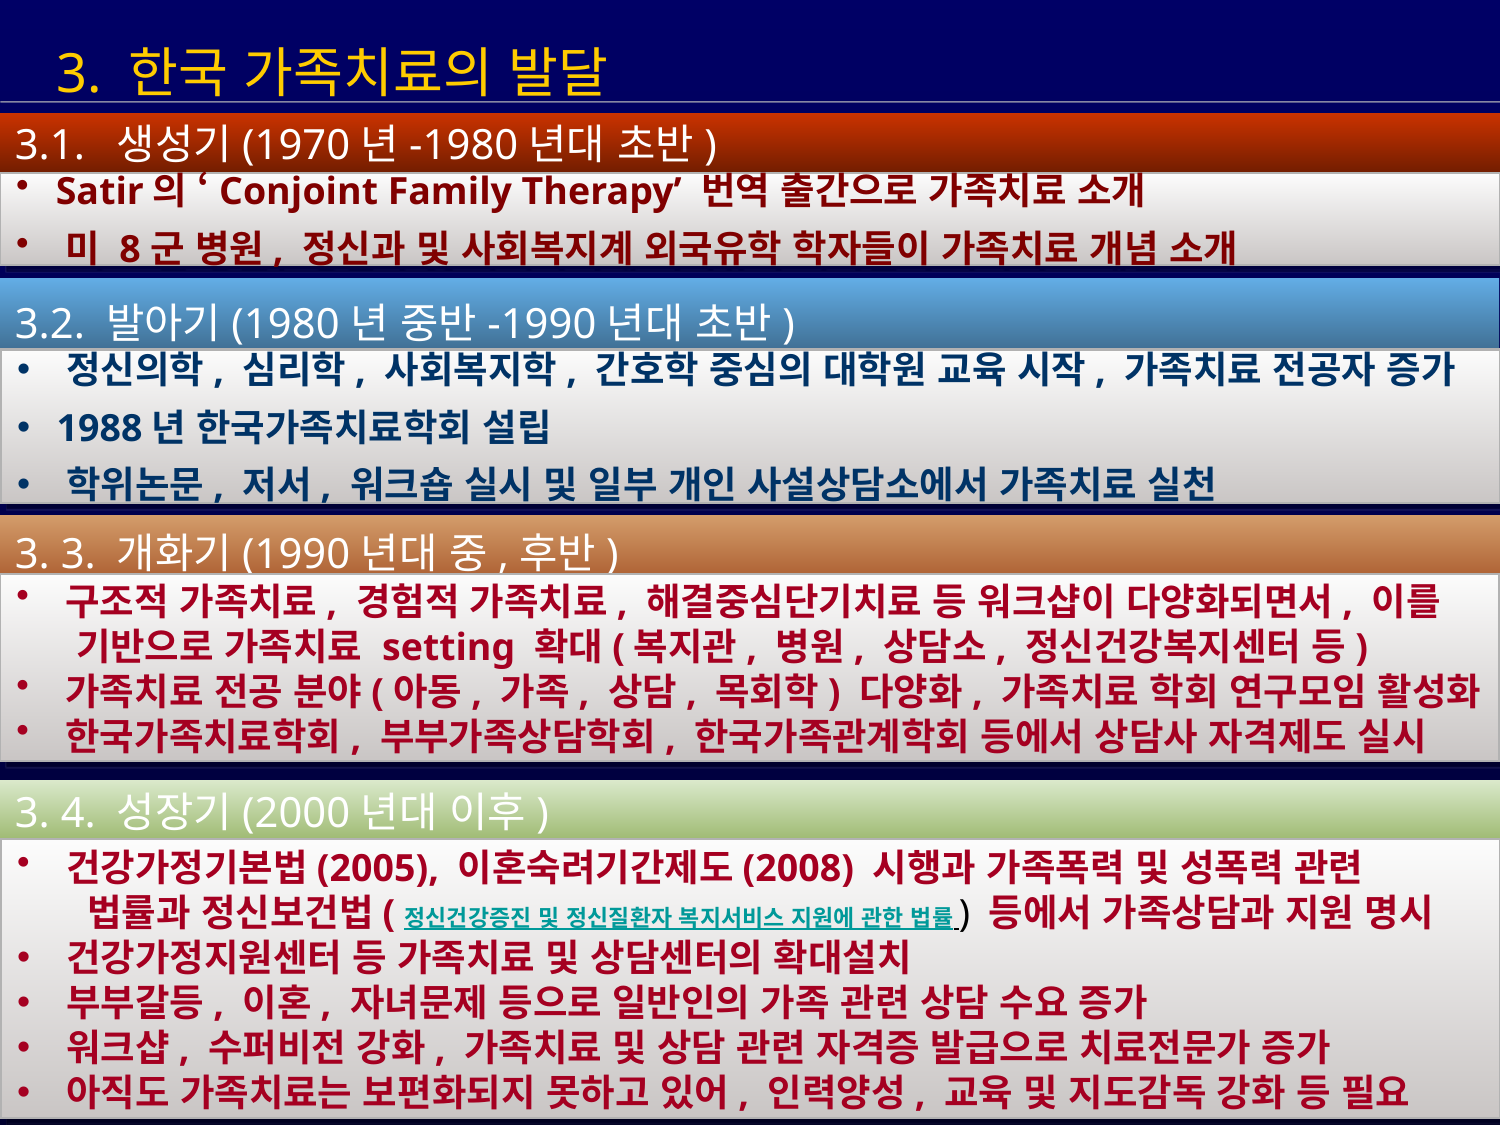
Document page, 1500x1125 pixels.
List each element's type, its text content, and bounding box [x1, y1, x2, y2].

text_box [0, 278, 1500, 504]
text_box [0, 514, 1500, 762]
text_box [0, 113, 1500, 266]
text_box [0, 780, 1500, 1118]
text_box 3. 한국 가족치료의 발달 [41, 102, 624, 111]
text_box 3. 한국 가족치료의 발달 [41, 30, 624, 101]
